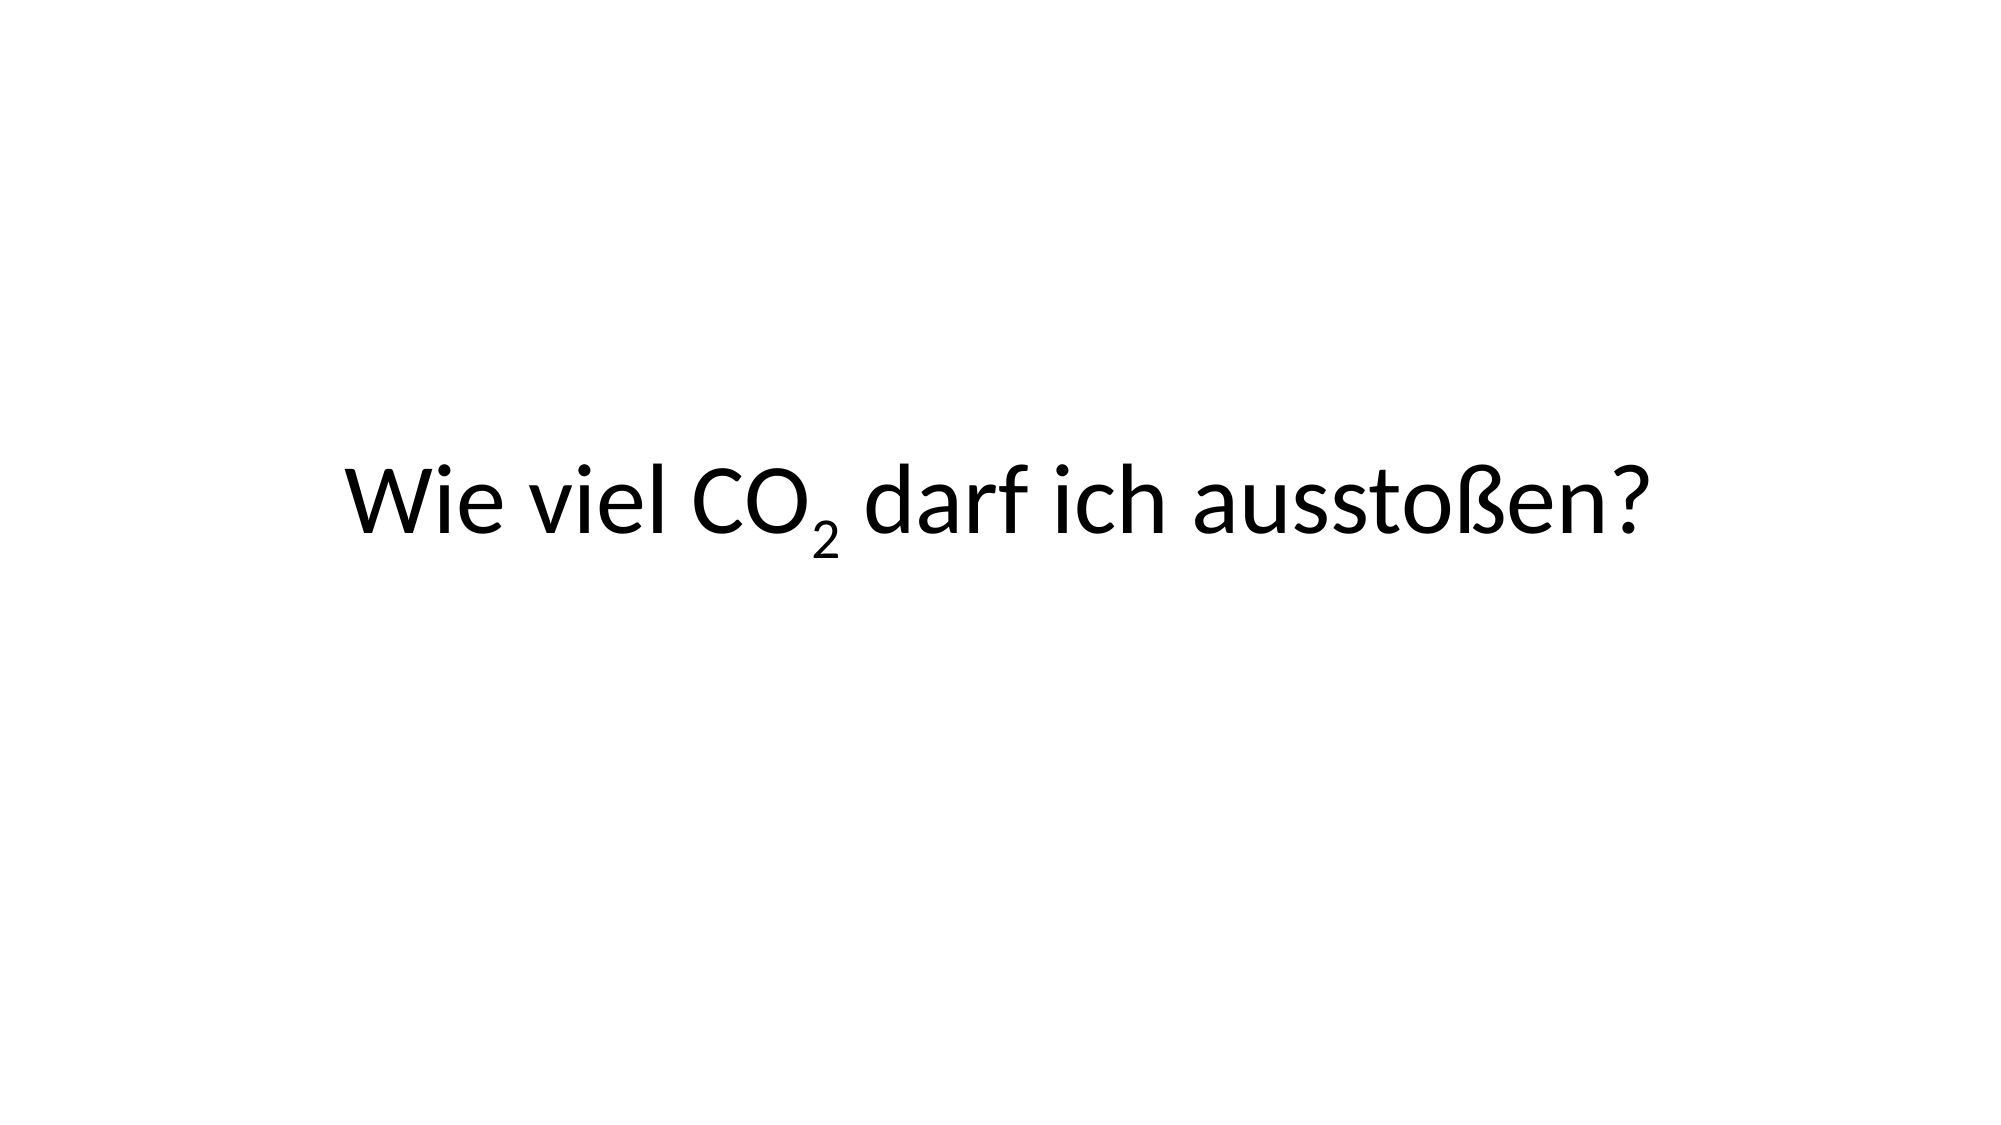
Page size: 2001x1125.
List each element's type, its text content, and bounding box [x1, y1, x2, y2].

text_box Wie viel CO2 darf ich ausstoßen? [12, 426, 1988, 578]
